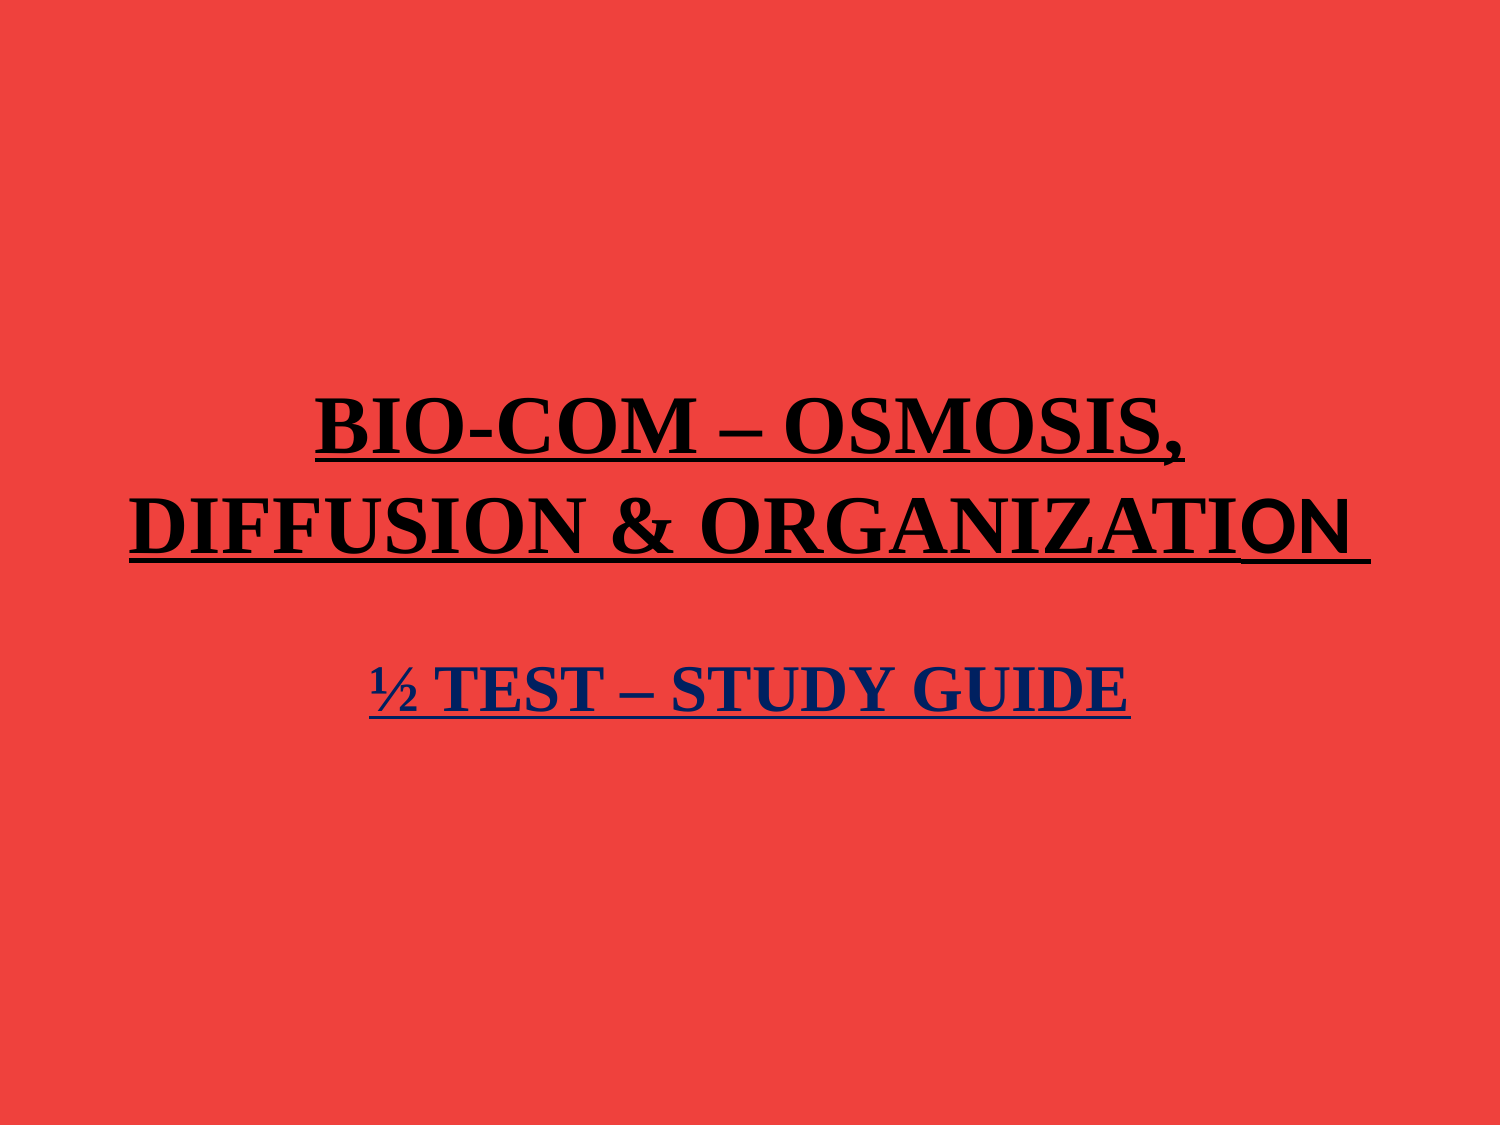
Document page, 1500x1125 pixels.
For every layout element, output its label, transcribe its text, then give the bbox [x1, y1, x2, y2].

title BIO-COM – OSMOSIS, DIFFUSION & ORGANIZATION [112, 349, 1388, 591]
subtitle ½ TEST – STUDY GUIDE [225, 637, 1275, 925]
